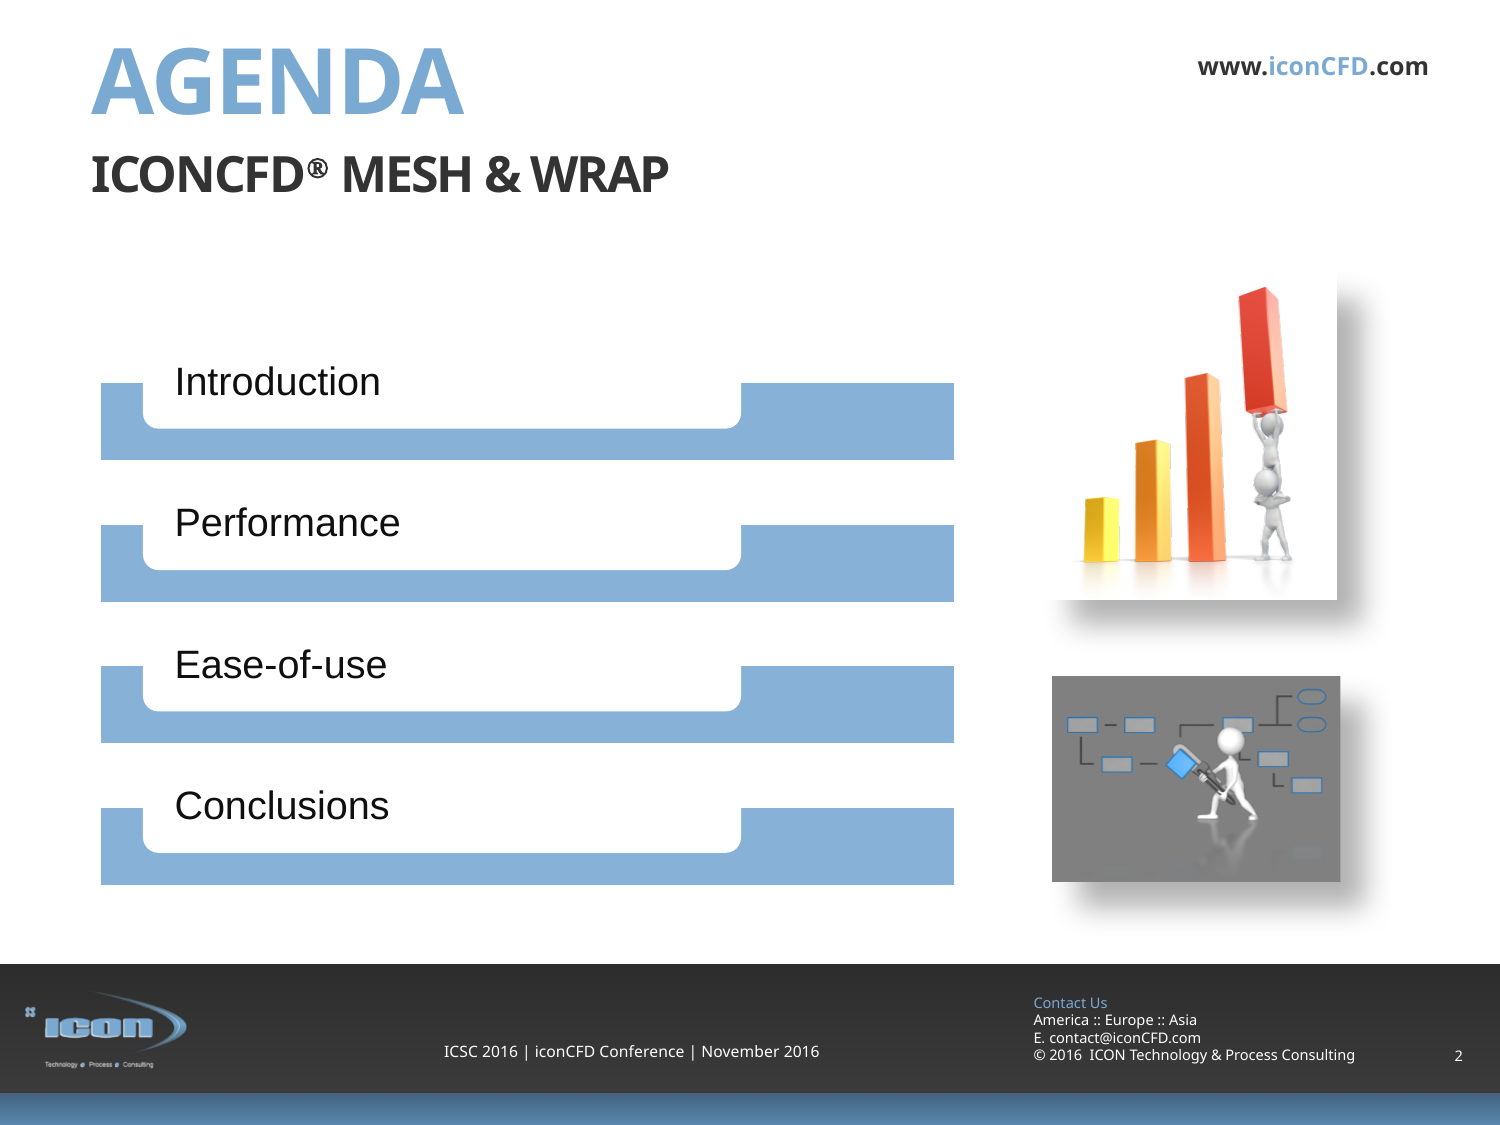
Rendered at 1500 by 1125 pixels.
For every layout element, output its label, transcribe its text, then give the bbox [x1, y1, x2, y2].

footer ICSC 2016 | iconCFD Conference | November 2016 [371, 1039, 892, 1063]
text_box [100, 326, 955, 897]
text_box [1045, 272, 1337, 601]
picture [0, 952, 231, 1077]
list iconCFD MESH & WRAP [76, 119, 928, 226]
title agenda [76, 30, 1046, 126]
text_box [1051, 675, 1341, 883]
